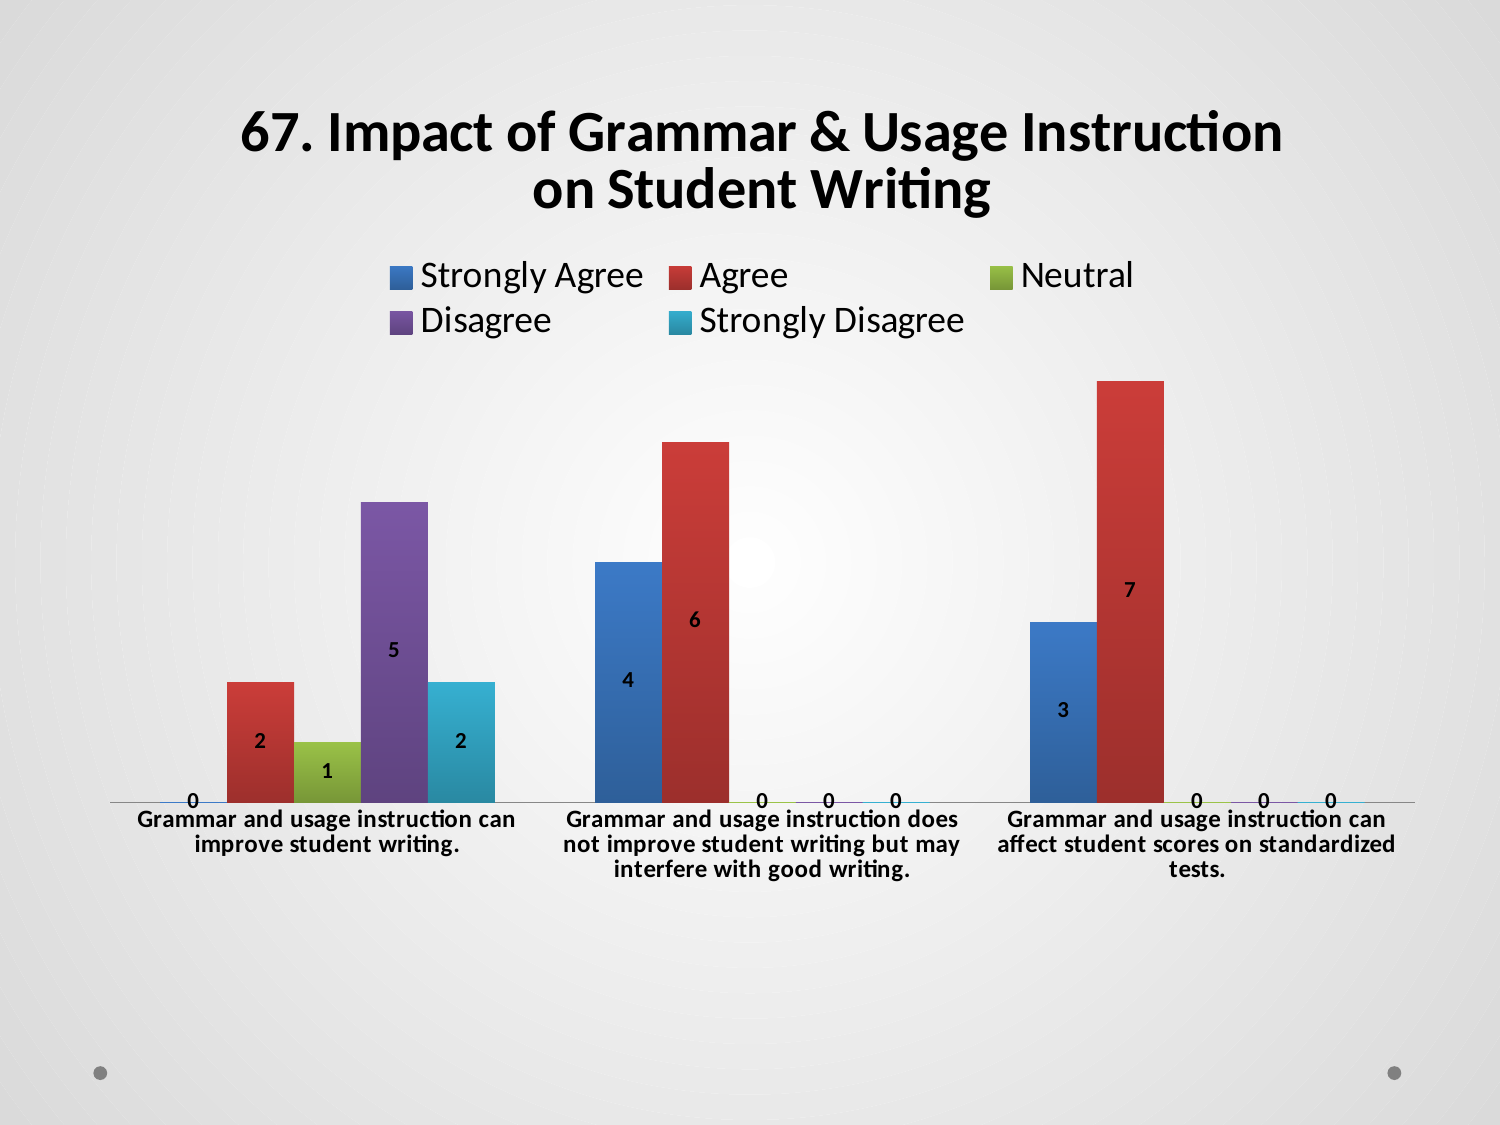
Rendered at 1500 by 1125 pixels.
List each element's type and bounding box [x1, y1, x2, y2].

chart [74, 62, 1451, 1038]
